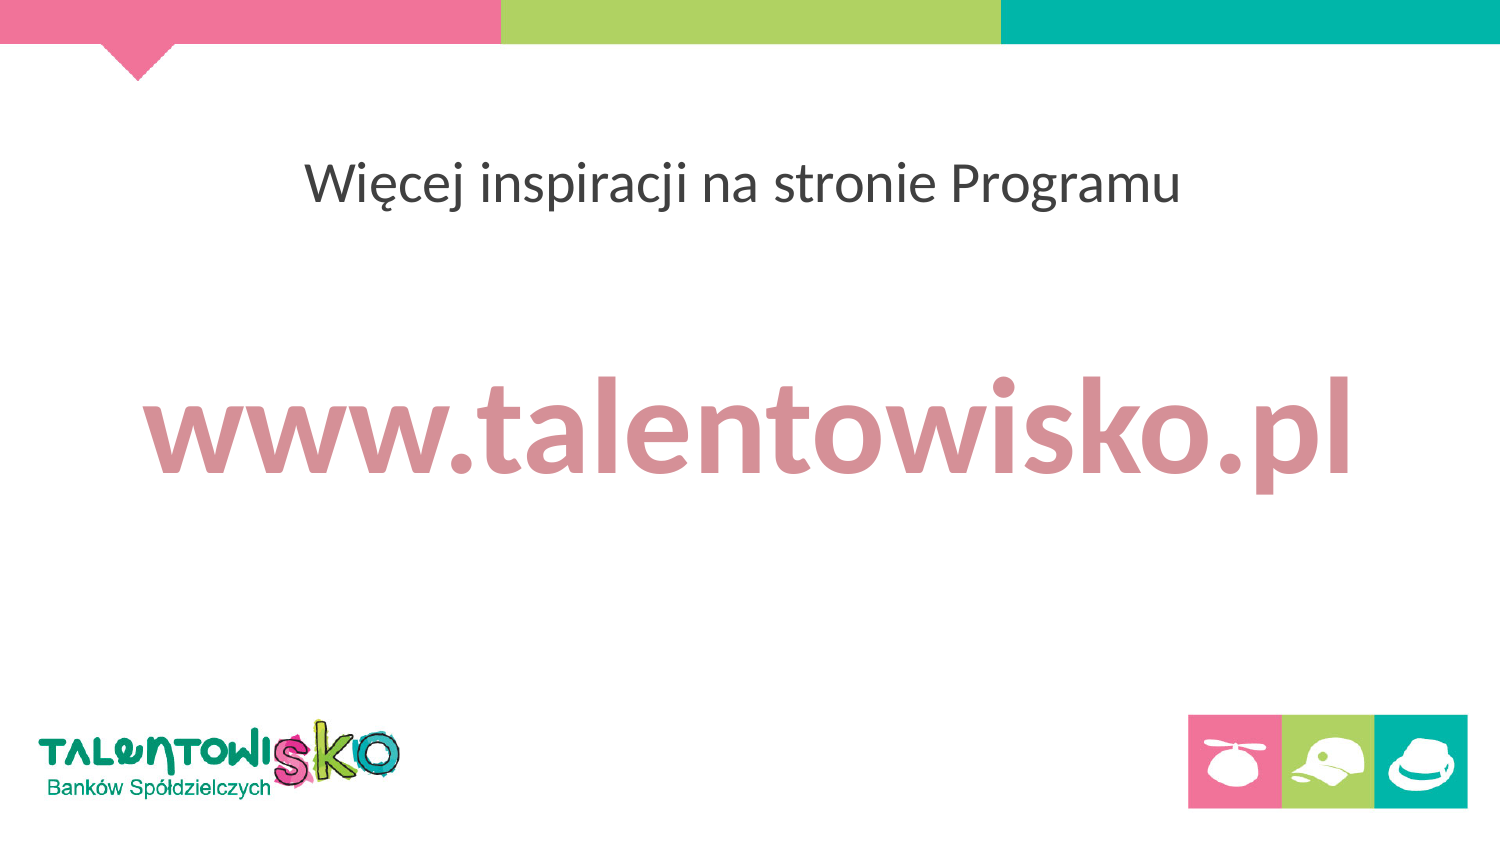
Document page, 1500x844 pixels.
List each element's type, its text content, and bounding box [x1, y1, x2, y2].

picture [0, 0, 1500, 844]
title Więcej inspiracji na stronie Programu [75, 91, 1425, 198]
text_box www.talentowisko.pl [123, 303, 1376, 509]
